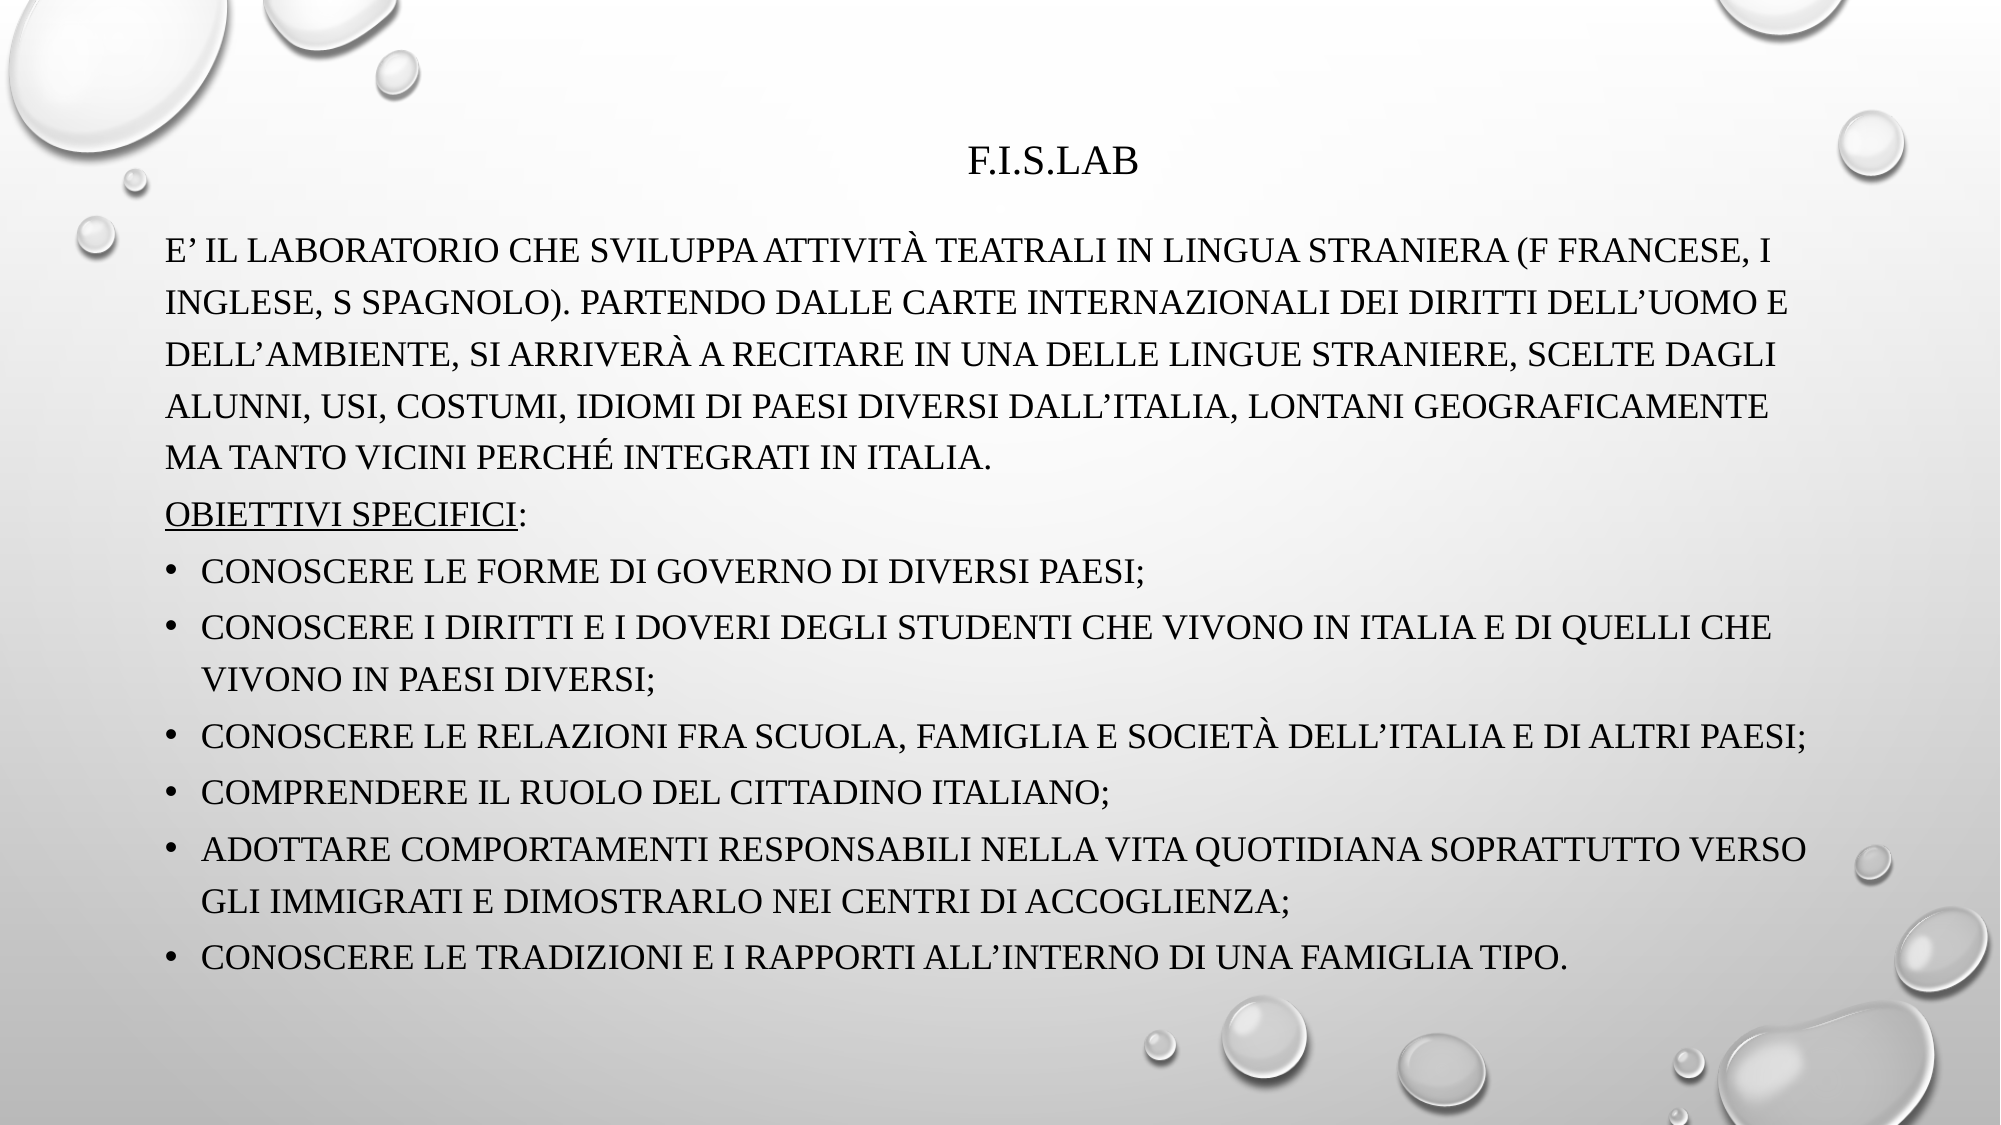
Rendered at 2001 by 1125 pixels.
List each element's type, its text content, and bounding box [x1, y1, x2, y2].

list E’ il laboratorio che sviluppa attività teatrali in lingua straniera (F francese, I inglese, S spagnolo). Partendo dalle carte internazionali dei diritti dell’uomo e dell’ambiente, si arriverà a recitare in una delle lingue straniere, scelte dagli alunni, usi, costumi, idiomi di paesi diversi dall’Italia, lontani geograficamente ma tanto vicini perché integrati in Italia. Obiettivi specifici: Conoscere le forme di governo di diversi paesi; Conoscere i diritti e i doveri degli studenti che vivono in Italia e di quelli che vivono in Paesi diversi; Conoscere le relazioni fra scuola, famiglia e società dell’Italia e di altri Paesi; Comprendere il ruolo del cittadino italiano; Adottare comportamenti responsabili nella vita quotidiana soprattutto verso gli immigrati e dimostrarlo nei centri di accoglienza; Conoscere le tradizioni e i rapporti all’interno di una famiglia tipo. [149, 210, 1850, 1068]
title F.I.S.LAB [208, 64, 1909, 263]
picture [0, 0, 2000, 1125]
